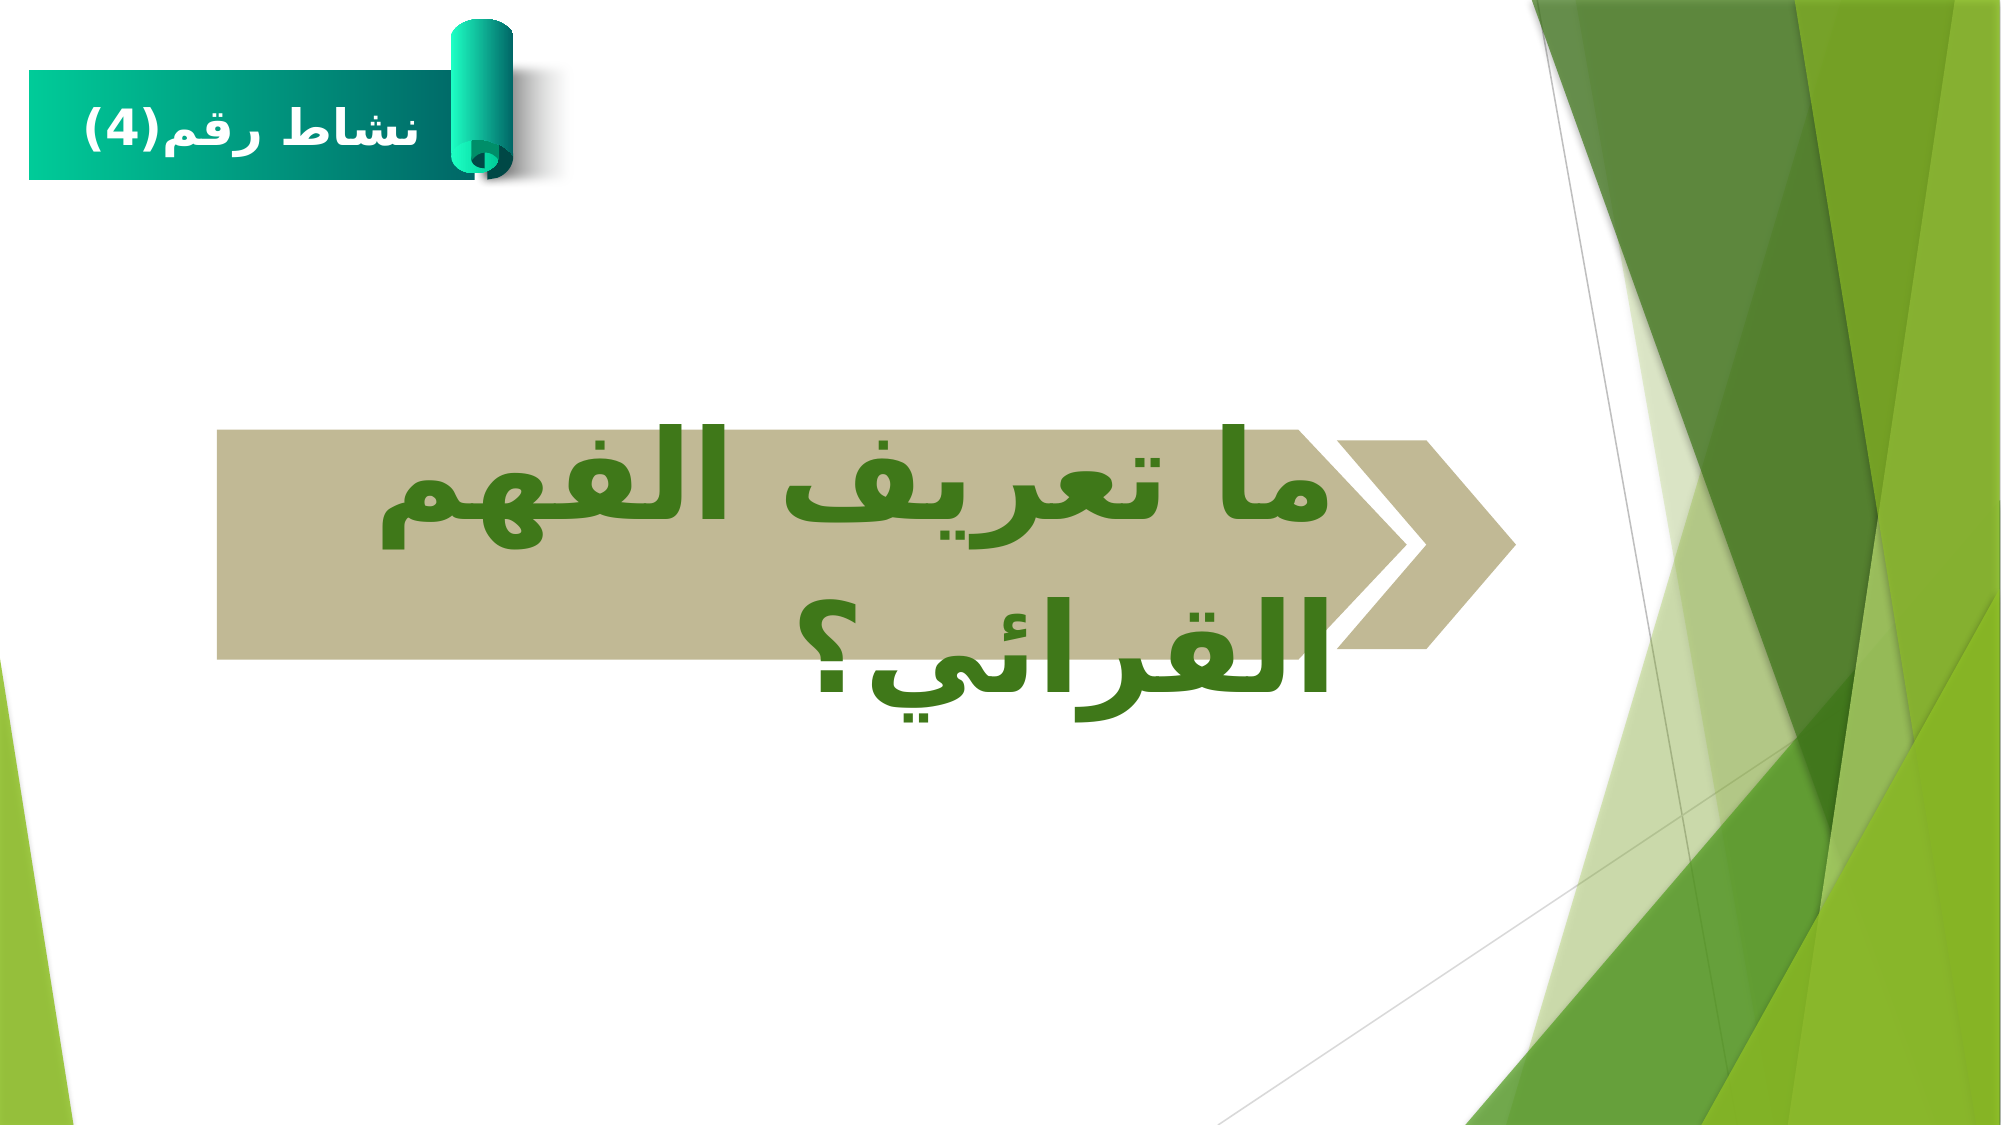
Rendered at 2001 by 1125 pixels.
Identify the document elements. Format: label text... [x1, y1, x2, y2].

text_box ما تعريف الفهم القرائي؟ [215, 428, 1408, 662]
text_box [1335, 438, 1518, 651]
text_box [28, 18, 579, 190]
